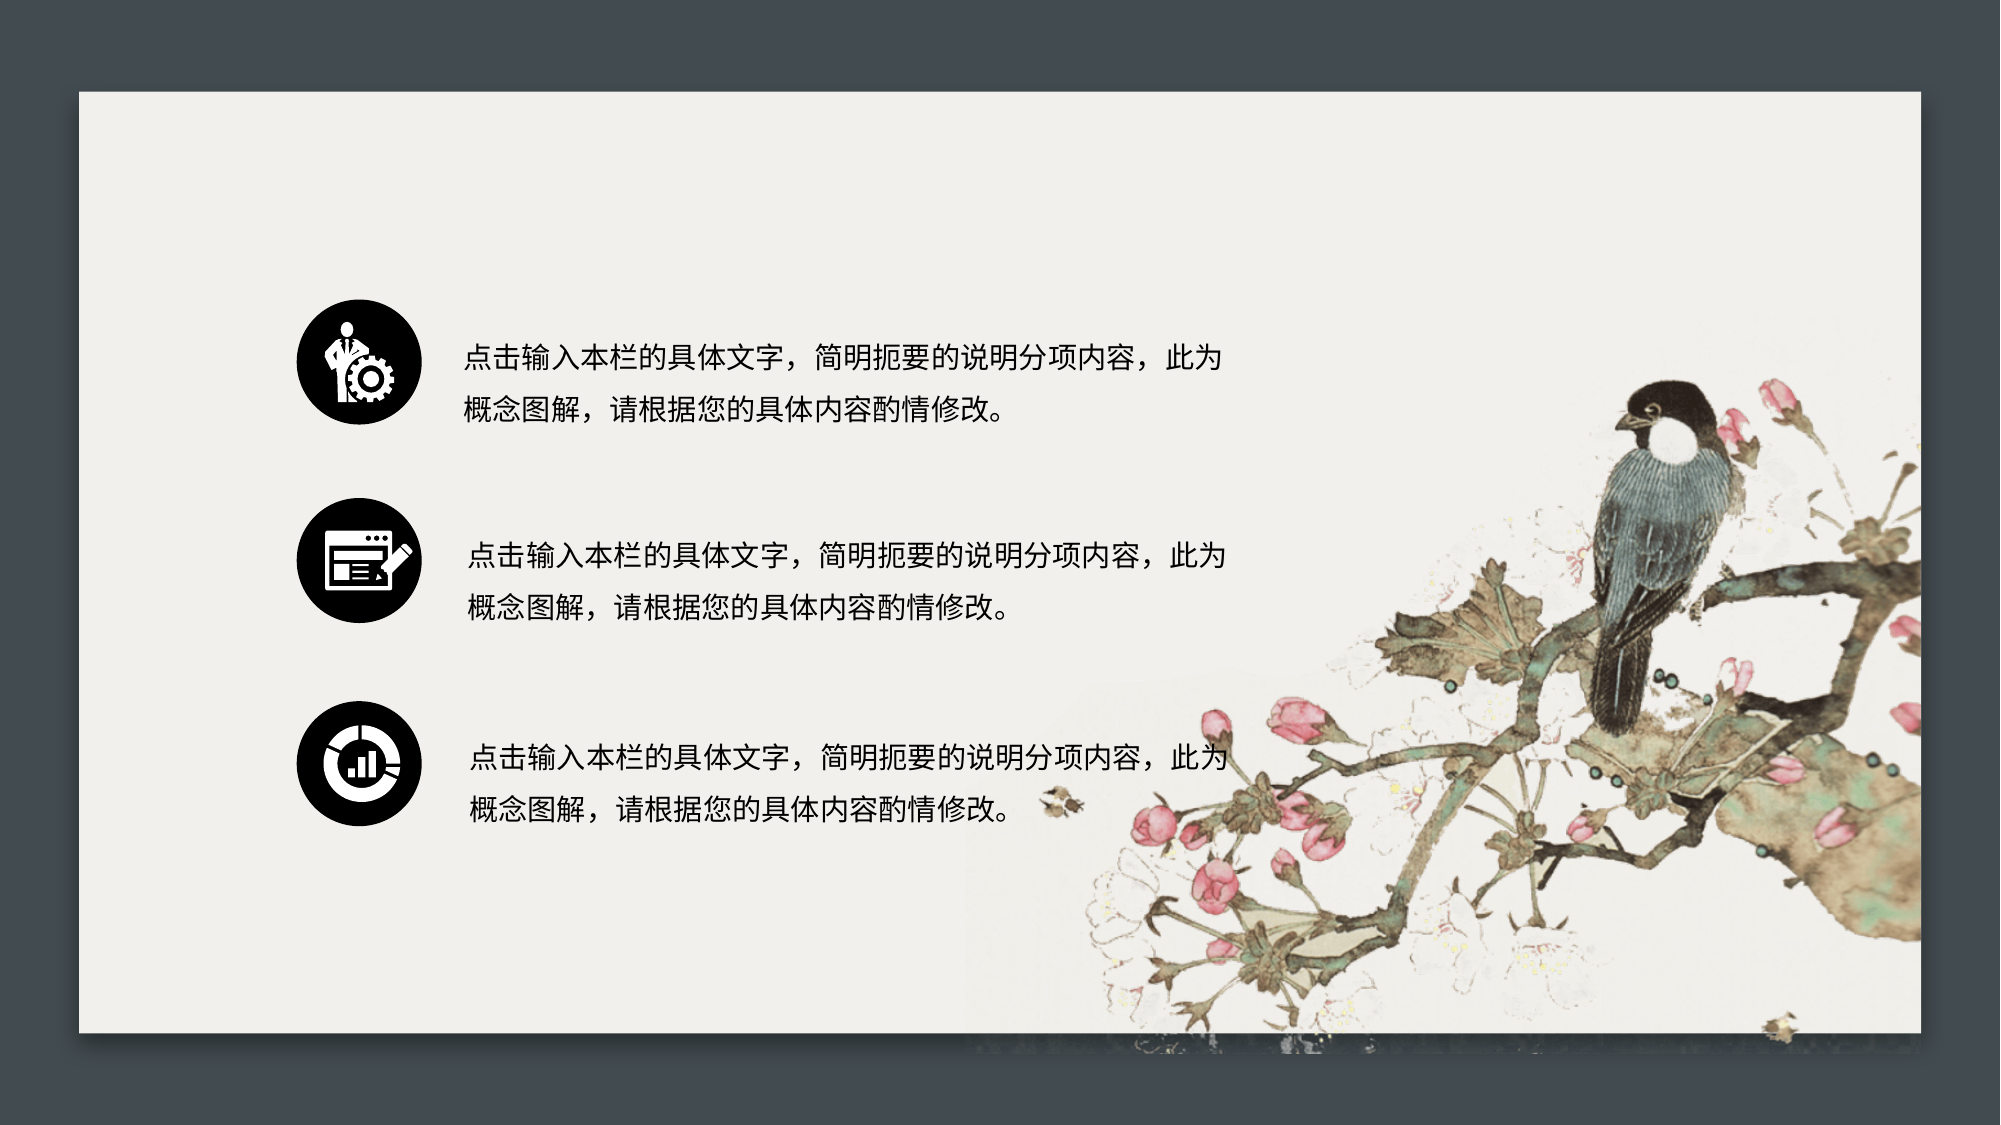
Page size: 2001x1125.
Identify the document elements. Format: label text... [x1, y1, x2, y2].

text_box [295, 496, 423, 625]
text_box 点击输入本栏的具体文字，简明扼要的说明分项内容，此为概念图解，请根据您的具体内容酌情修改。 [448, 313, 1240, 434]
text_box [79, 91, 1922, 1034]
text_box 点击输入本栏的具体文字，简明扼要的说明分项内容，此为概念图解，请根据您的具体内容酌情修改。 [452, 512, 965, 632]
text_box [324, 321, 395, 403]
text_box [318, 725, 401, 803]
text_box [295, 298, 423, 426]
text_box 点击输入本栏的具体文字，简明扼要的说明分项内容，此为概念图解，请根据您的具体内容酌情修改。 [454, 714, 965, 834]
picture [965, 313, 1921, 1054]
text_box [295, 700, 423, 828]
text_box [0, 0, 2000, 1125]
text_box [325, 530, 413, 591]
